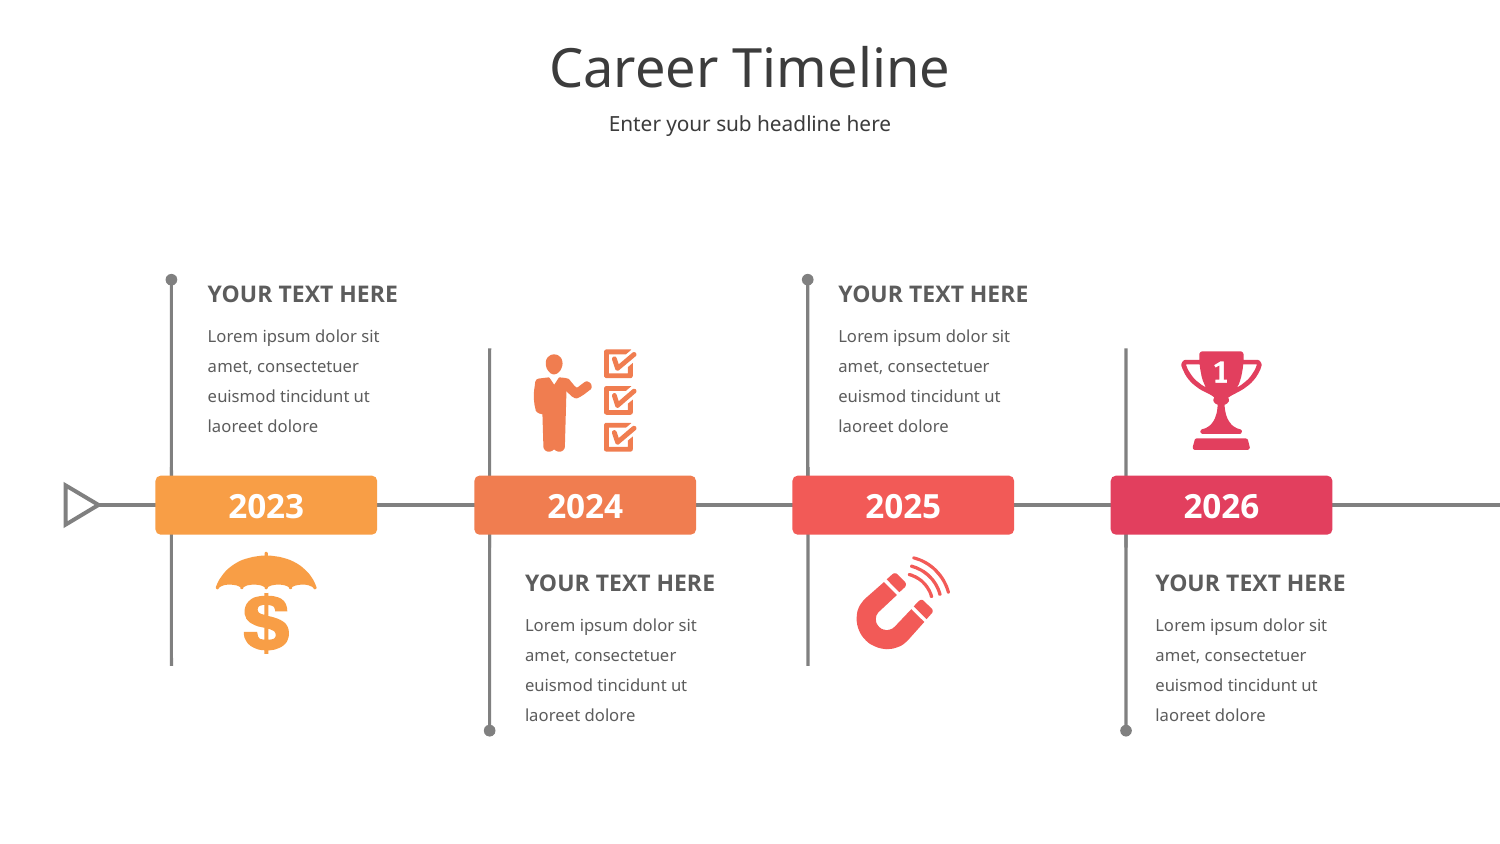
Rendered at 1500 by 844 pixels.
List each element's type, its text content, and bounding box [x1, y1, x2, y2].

text_box 2025 [803, 484, 1003, 525]
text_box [1155, 568, 1398, 727]
text_box [101, 503, 155, 507]
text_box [215, 551, 317, 655]
text_box [165, 273, 178, 286]
text_box [378, 503, 474, 507]
text_box [792, 475, 1015, 535]
text_box 2026 [1122, 484, 1322, 525]
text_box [856, 556, 951, 650]
text_box [63, 481, 103, 529]
text_box [155, 475, 378, 535]
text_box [838, 279, 1081, 438]
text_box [207, 279, 450, 438]
text_box [68, 490, 93, 520]
text_box [801, 273, 814, 286]
text_box [1110, 475, 1333, 535]
text_box [1333, 503, 1500, 507]
text_box 2024 [485, 484, 685, 525]
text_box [524, 568, 768, 727]
text_box [474, 475, 697, 535]
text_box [533, 349, 637, 452]
list Enter your sub headline here [63, 108, 1437, 138]
text_box [1015, 503, 1110, 507]
text_box 2023 [166, 484, 366, 525]
title Career Timeline [63, 25, 1437, 107]
text_box [483, 724, 496, 737]
text_box [1120, 724, 1132, 737]
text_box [1181, 351, 1262, 451]
text_box [697, 503, 792, 507]
